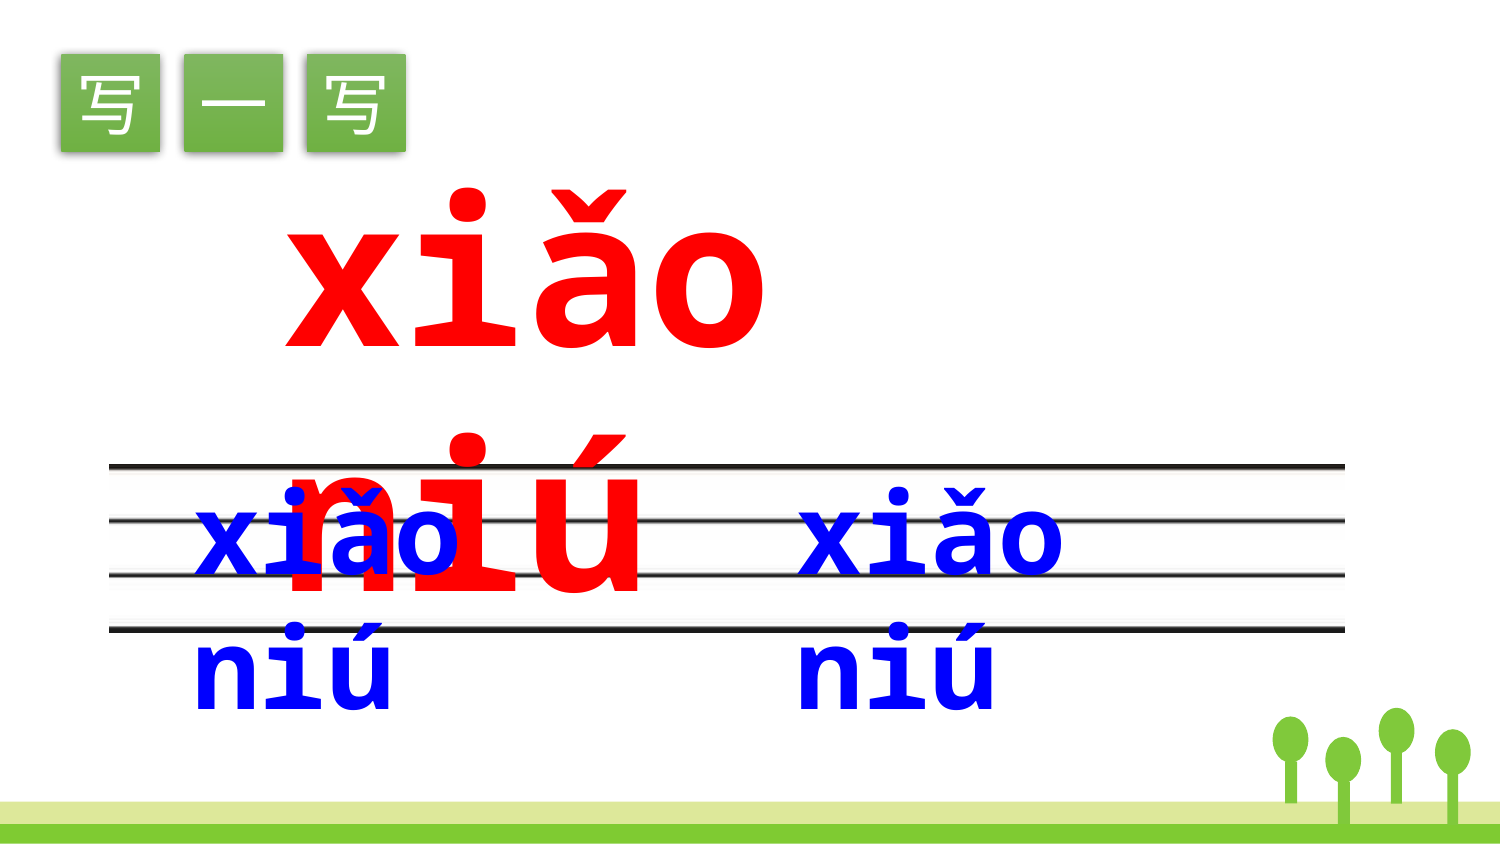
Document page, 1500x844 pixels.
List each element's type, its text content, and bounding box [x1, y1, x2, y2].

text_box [0, 707, 1500, 844]
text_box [109, 464, 1345, 633]
text_box xiǎo niú [270, 136, 1142, 464]
text_box xiǎo niú [663, 633, 784, 638]
text_box xiǎo niú [784, 633, 1267, 707]
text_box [60, 53, 407, 152]
text_box xiǎo niú [180, 456, 663, 464]
text_box xiǎo niú [784, 456, 1267, 464]
text_box xiǎo niú [180, 633, 663, 707]
